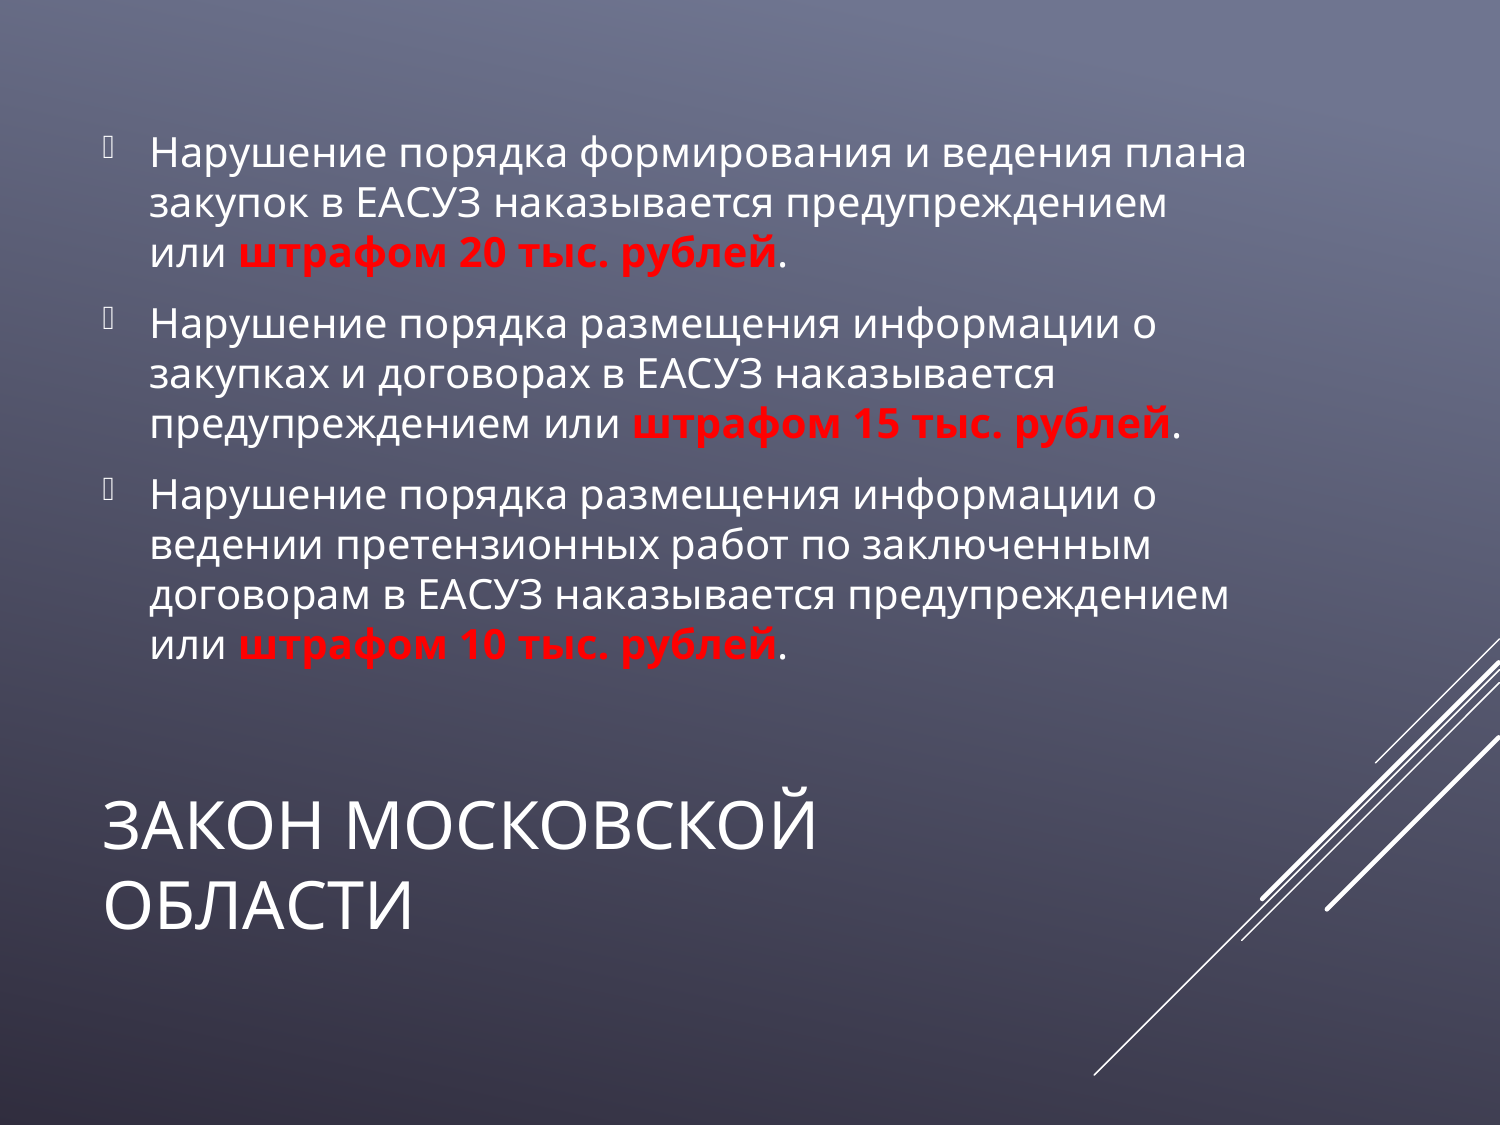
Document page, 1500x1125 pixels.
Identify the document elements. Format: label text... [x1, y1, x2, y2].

title Закон Московской области [87, 737, 1163, 988]
list Нарушение порядка формирования и ведения плана закупок в ЕАСУЗ наказывается предупреждением или штрафом 20 тыс. рублей. Нарушение порядка размещения информации о закупках и договорах в ЕАСУЗ наказывается предупреждением или штрафом 15 тыс. рублей. Нарушение порядка размещения информации о ведении претензионных работ по заключенным договорам в ЕАСУЗ наказывается предупреждением или штрафом 10 тыс. рублей. [87, 87, 1273, 706]
